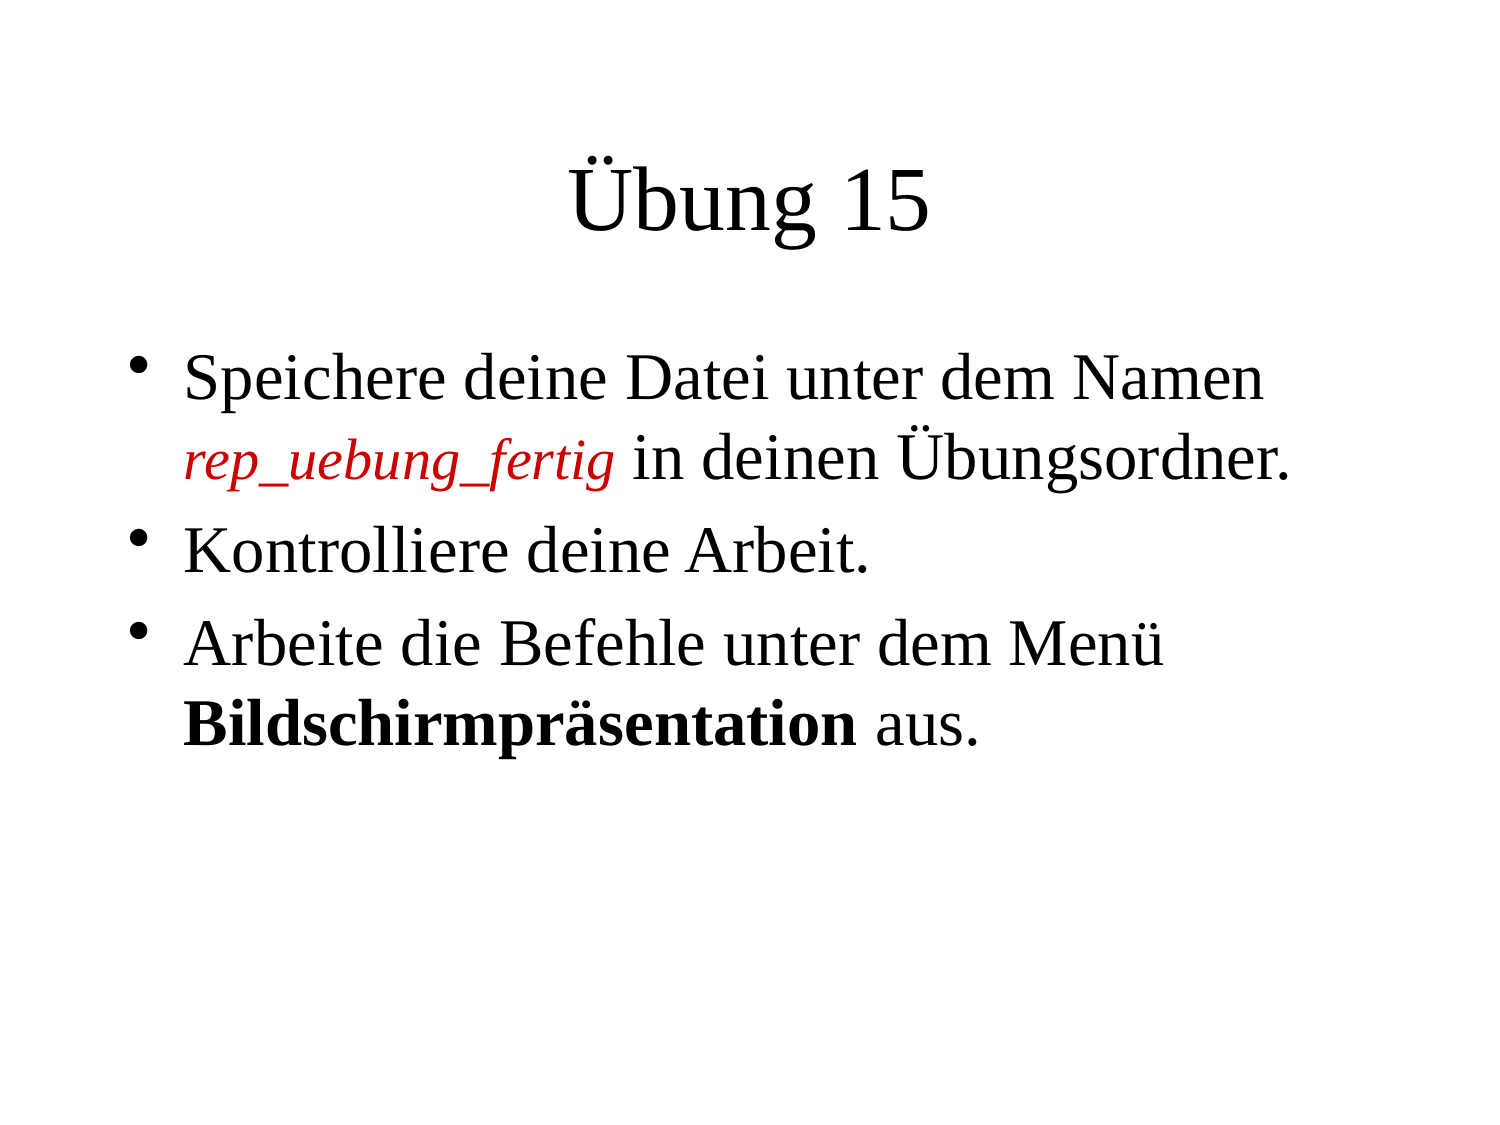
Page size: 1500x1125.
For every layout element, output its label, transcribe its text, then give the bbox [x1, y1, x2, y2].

list Speichere deine Datei unter dem Namen rep_uebung_fertig in deinen Übungsordner. Kontrolliere deine Arbeit. Arbeite die Befehle unter dem Menü Bildschirmpräsentation aus. [112, 324, 1388, 1001]
title Übung 15 [112, 99, 1388, 288]
